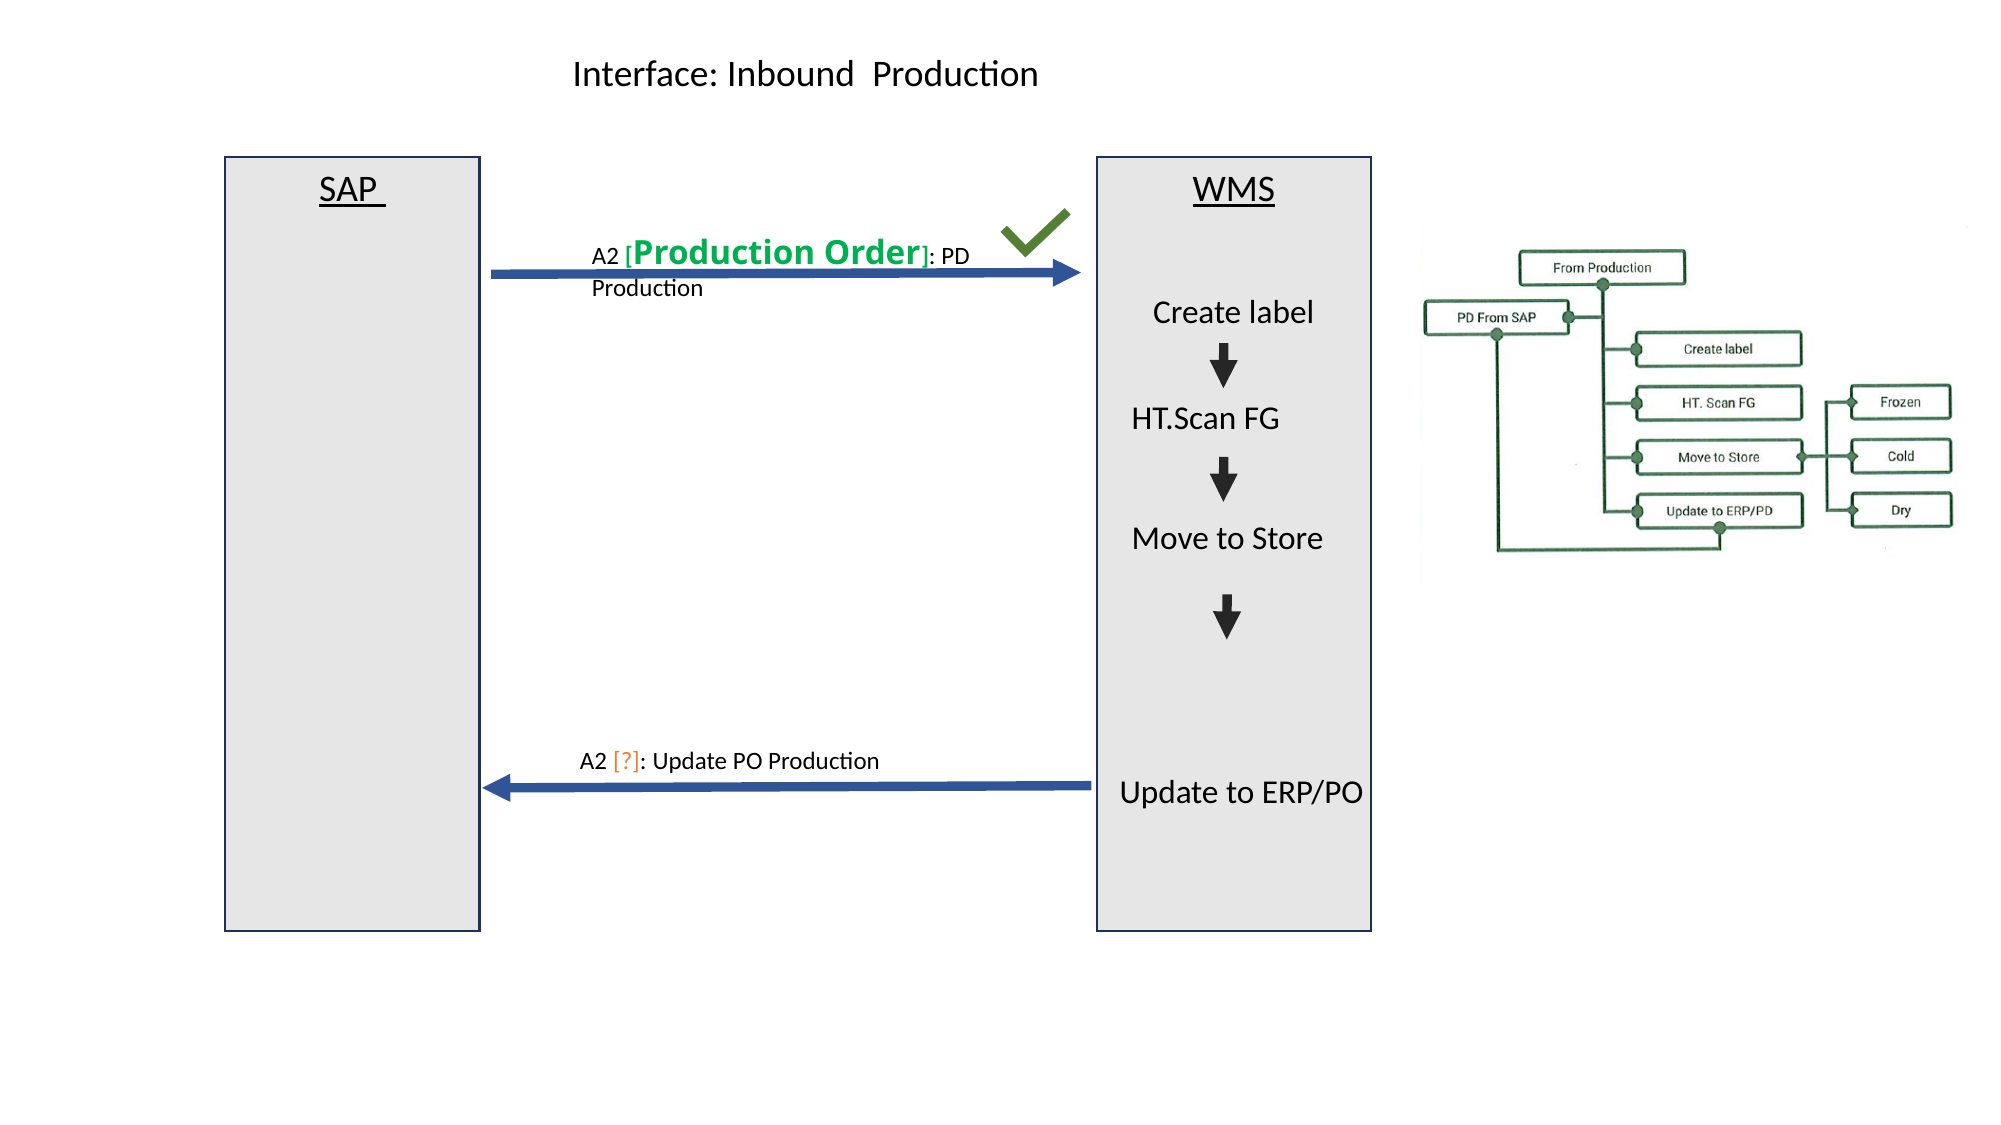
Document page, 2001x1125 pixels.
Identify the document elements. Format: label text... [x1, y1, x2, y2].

picture [999, 196, 1072, 269]
text_box Update to ERP/PO [1104, 762, 1389, 818]
text_box SAP [224, 156, 481, 932]
picture [1420, 223, 1989, 588]
text_box Interface: Inbound Production [484, 41, 1128, 101]
text_box WMS [1096, 156, 1372, 932]
text_box Create label [1138, 283, 1375, 338]
text_box Move to Store [1116, 508, 1357, 564]
text_box A2 [Production Order]: PD Production [576, 223, 1027, 272]
text_box A2 [Production Order]: PD Production [576, 275, 1027, 309]
text_box HT.Scan FG [1116, 388, 1396, 444]
text_box A2 [?]: Update PO Production [565, 736, 1016, 782]
